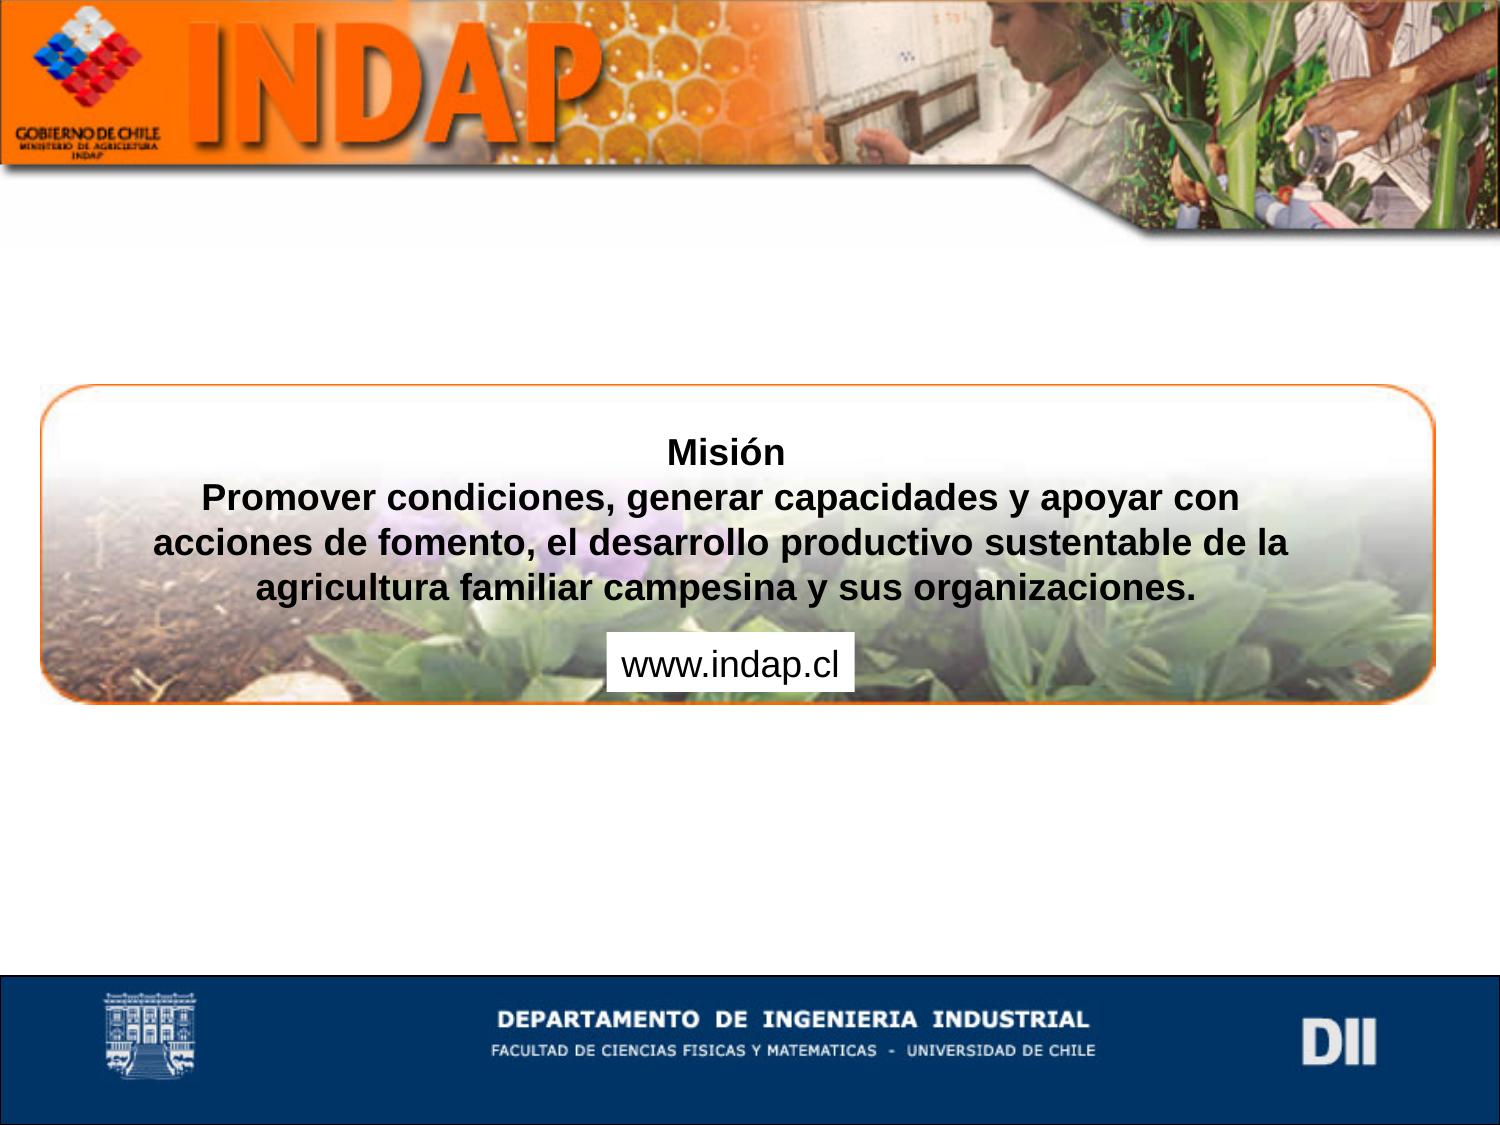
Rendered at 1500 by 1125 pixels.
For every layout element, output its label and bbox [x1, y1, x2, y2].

list [40, 383, 1436, 705]
picture [490, 999, 1100, 1064]
picture [100, 987, 202, 1083]
picture [0, 0, 1500, 246]
picture [1293, 1011, 1383, 1071]
